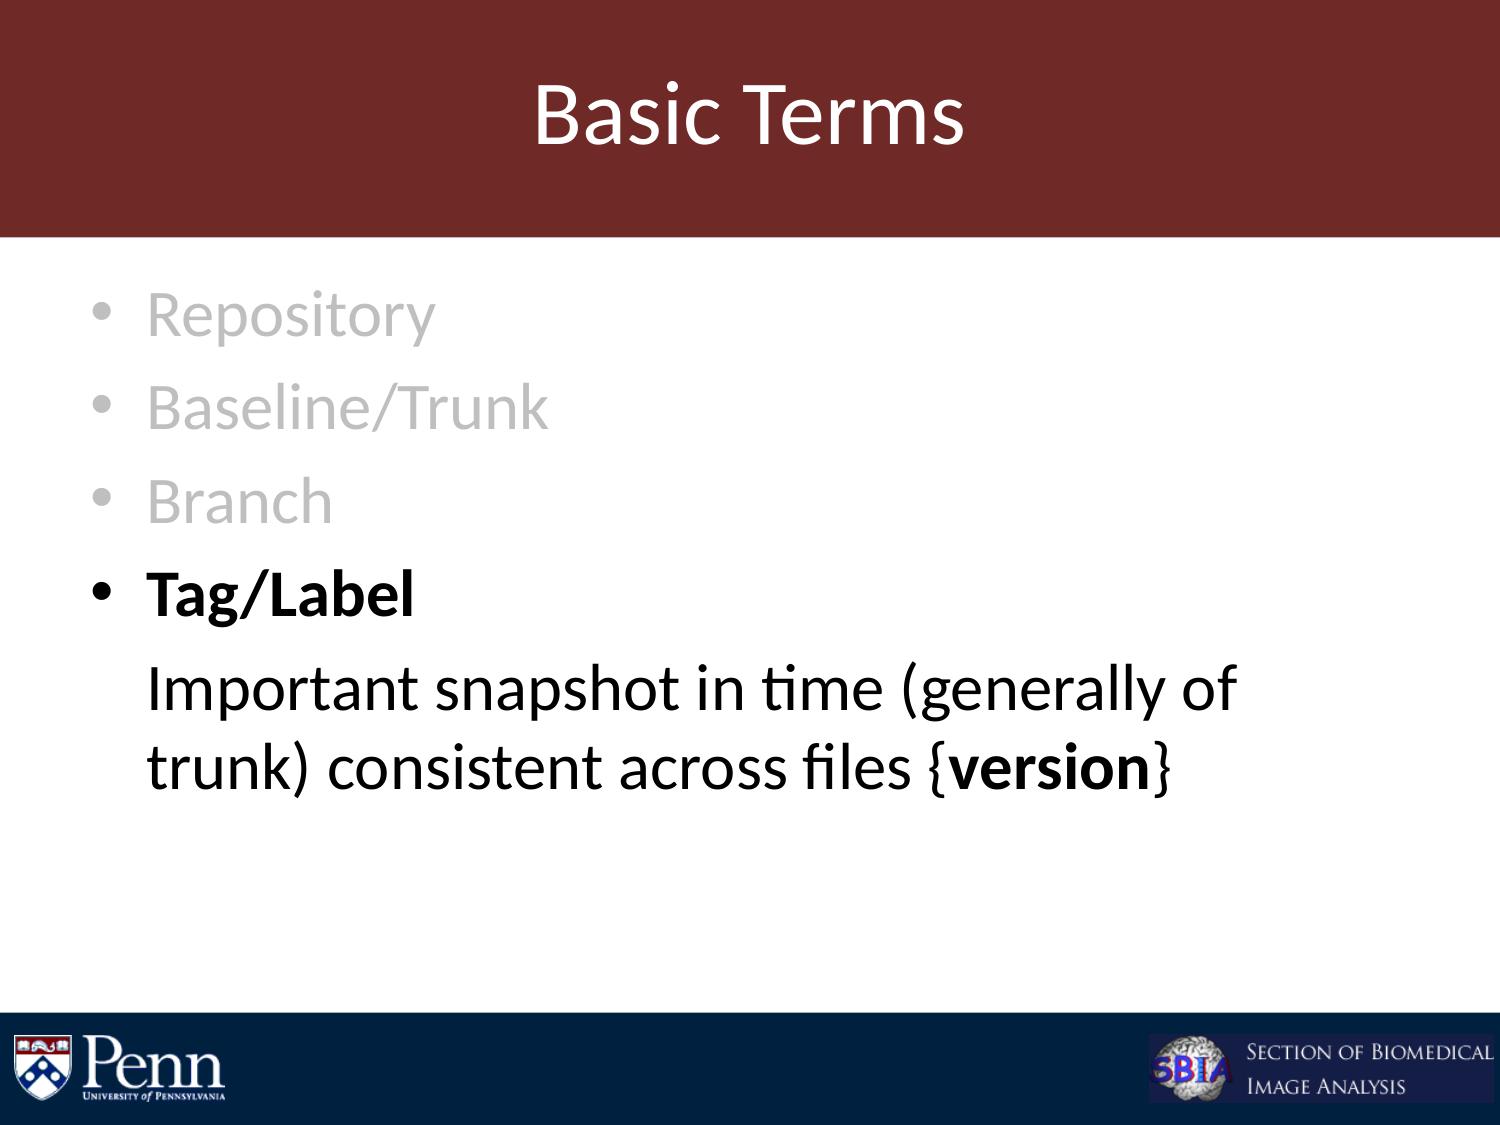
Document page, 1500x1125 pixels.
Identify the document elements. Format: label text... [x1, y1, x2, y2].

list Repository Baseline/Trunk Branch Tag/Label Important snapshot in time (generally of trunk) consistent across files {version} [75, 262, 1425, 1013]
picture [14, 1035, 225, 1102]
picture [1149, 1034, 1494, 1103]
title Basic Terms [75, 45, 1425, 238]
